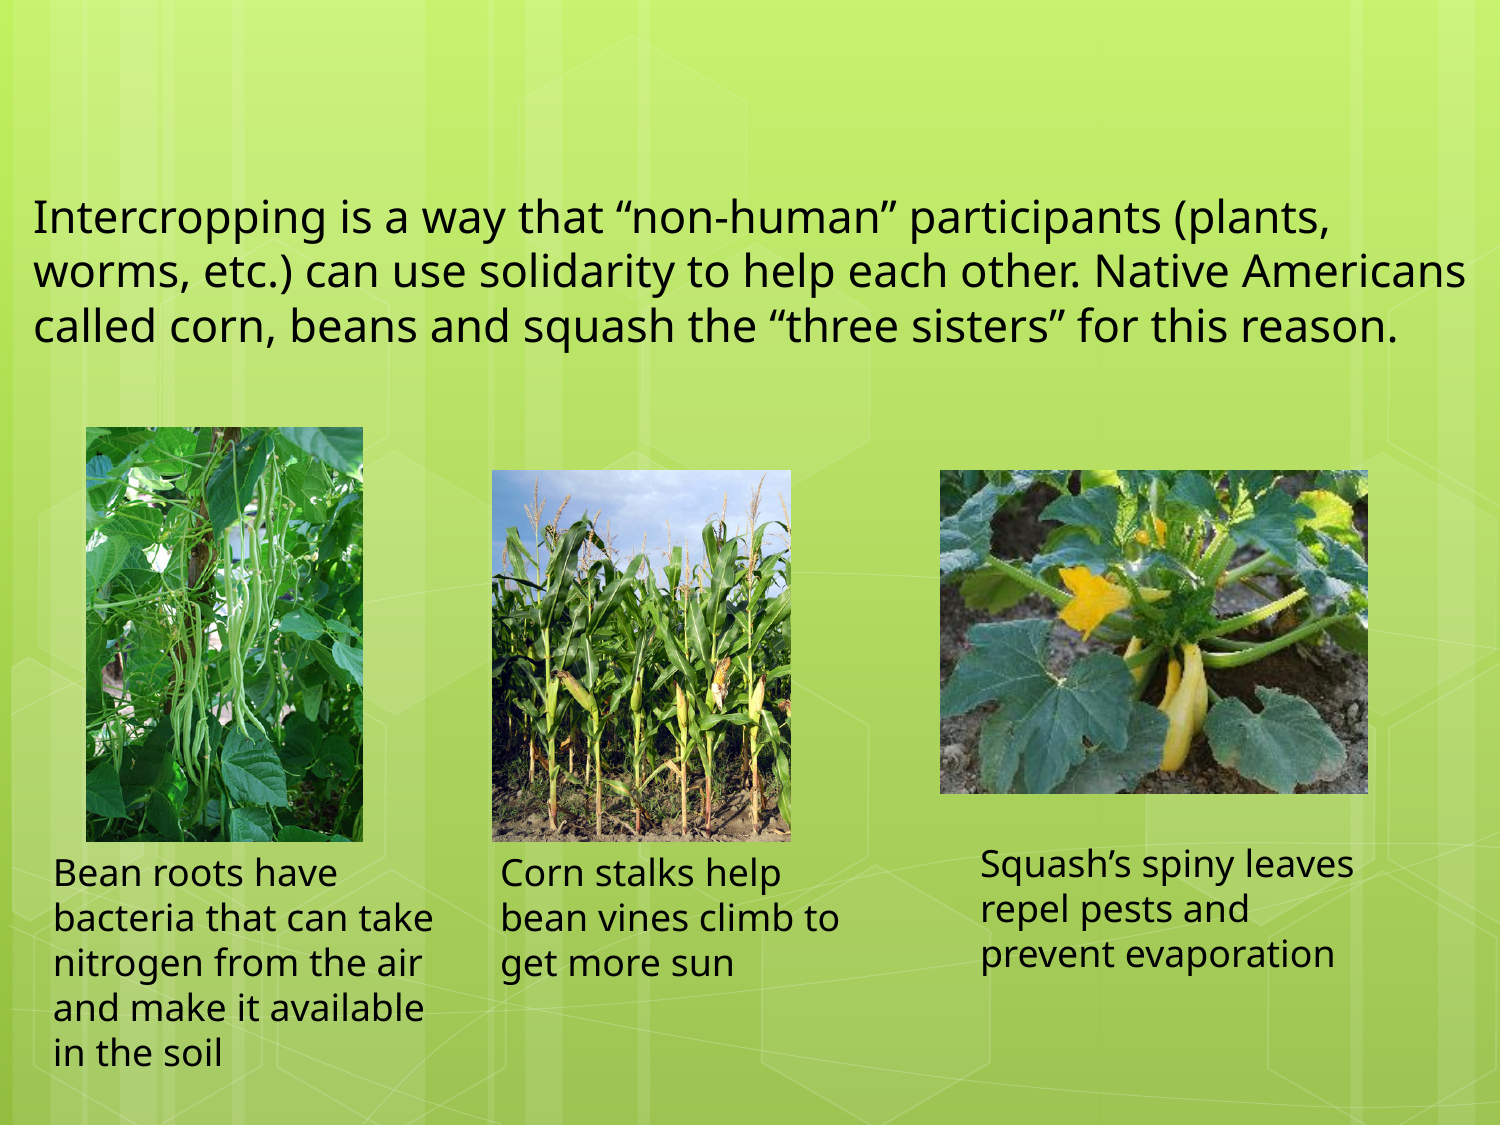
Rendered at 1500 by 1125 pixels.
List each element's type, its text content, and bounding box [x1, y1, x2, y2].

picture [86, 427, 363, 843]
picture [491, 470, 791, 843]
text_box Corn stalks help bean vines climb to get more sun [485, 841, 914, 992]
text_box Squash’s spiny leaves repel pests and prevent evaporation [965, 832, 1393, 983]
picture [939, 470, 1369, 794]
title Intercropping is a way that “non-human” participants (plants, worms, etc.) can use solidarity to help each other. Native Americans called corn, beans and squash the “three sisters” for this reason. [18, 171, 1486, 359]
text_box Bean roots have bacteria that can take nitrogen from the air and make it available in the soil [38, 841, 467, 1082]
